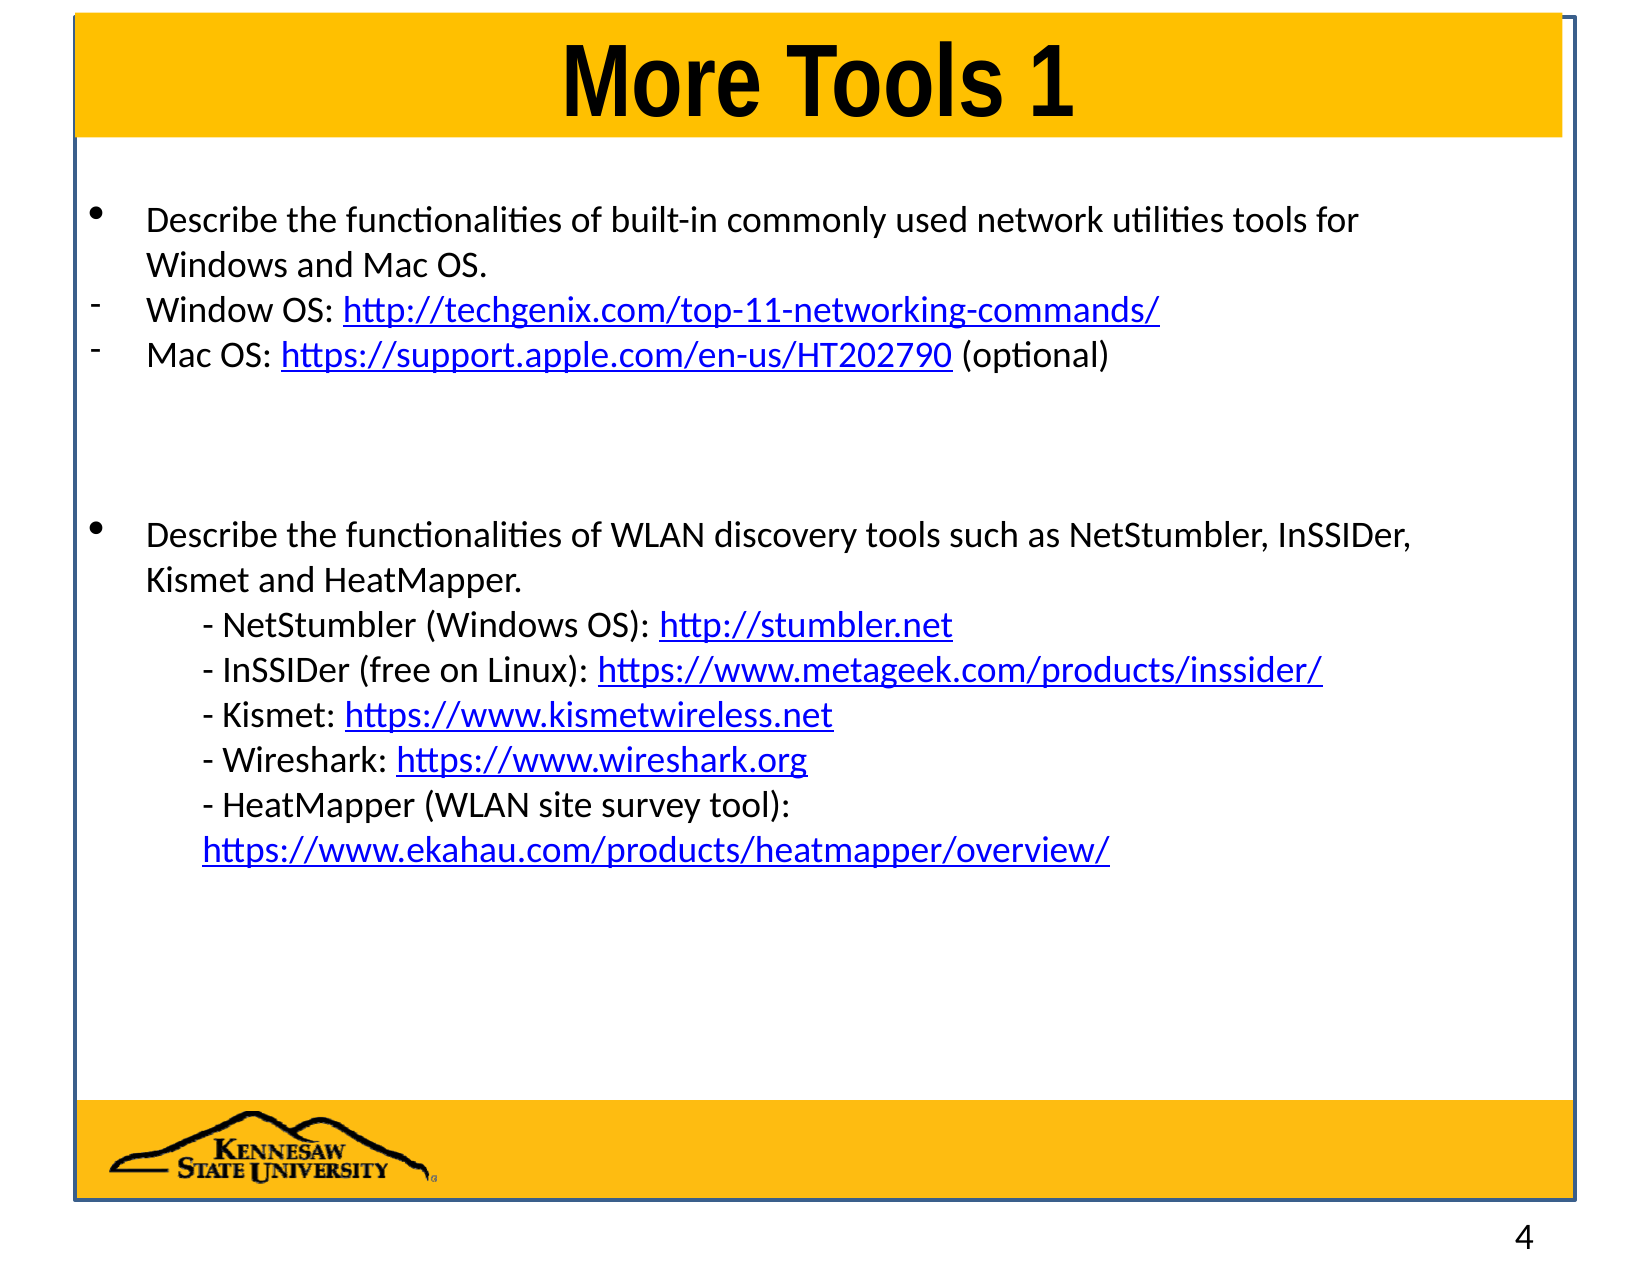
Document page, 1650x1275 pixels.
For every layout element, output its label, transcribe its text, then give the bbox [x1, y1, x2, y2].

text_box Describe the functionalities of built-in commonly used network utilities tools for Windows and Mac OS. Window OS: http://techgenix.com/top-11-networking-commands/ Mac OS: https://support.apple.com/en-us/HT202790 (optional) Describe the functionalities of WLAN discovery tools such as NetStumbler, InSSIDer, Kismet and HeatMapper. - NetStumbler (Windows OS): http://stumbler.net - InSSIDer (free on Linux): https://www.metageek.com/products/inssider/ - Kismet: https://www.kismetwireless.net - Wireshark: https://www.wireshark.org - HeatMapper (WLAN site survey tool): https://www.ekahau.com/products/heatmapper/overview/ [75, 187, 1475, 923]
picture [108, 1111, 437, 1184]
title More Tools 1 [75, 12, 1563, 138]
